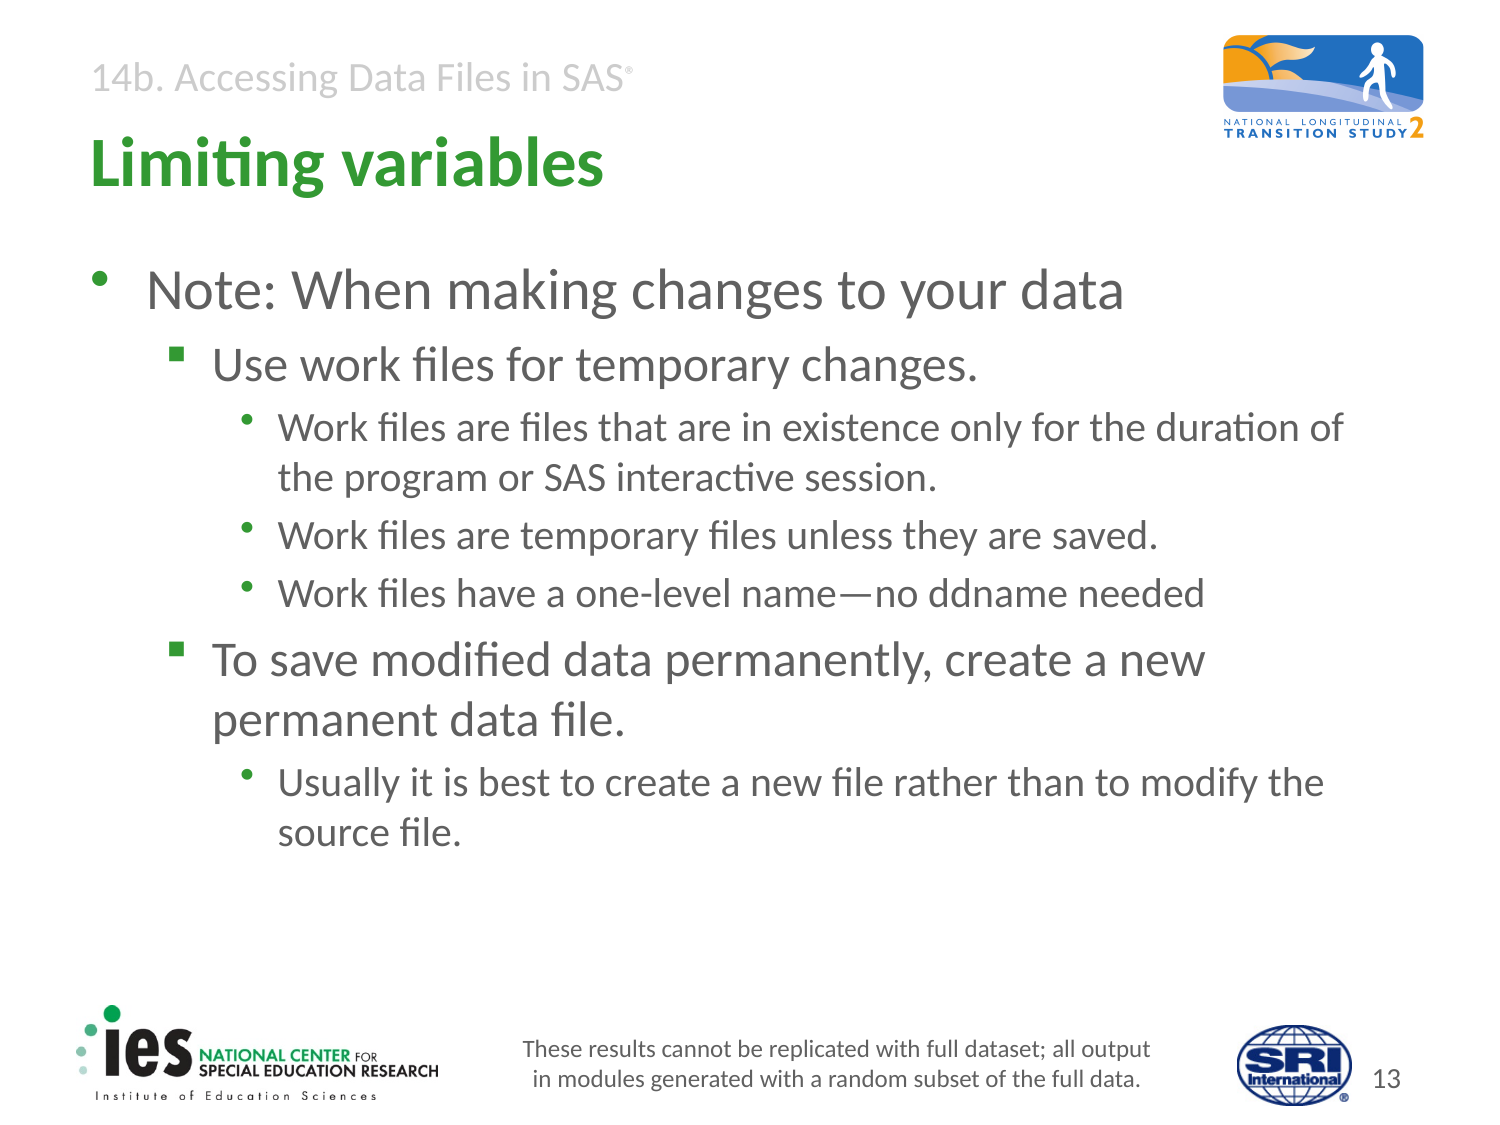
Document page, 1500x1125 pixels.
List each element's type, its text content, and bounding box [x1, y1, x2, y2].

title Limiting variables [74, 90, 1426, 226]
slide_number 12 [1312, 1051, 1417, 1125]
footer These results cannot be replicated with full dataset; all output in modules generated with a random subset of the full data. [437, 1024, 1238, 1104]
picture [1237, 1025, 1352, 1106]
list Note: When making changes to your data Use work files for temporary changes. Work files are files that are in existence only for the duration of the program or SAS interactive session. Work files are temporary files unless they are saved. Work files have a one-level name—no ddname needed To save modified data permanently, create a new permanent data file. Usually it is best to create a new file rather than to modify the source file. [74, 243, 1426, 987]
picture [76, 1005, 438, 1100]
